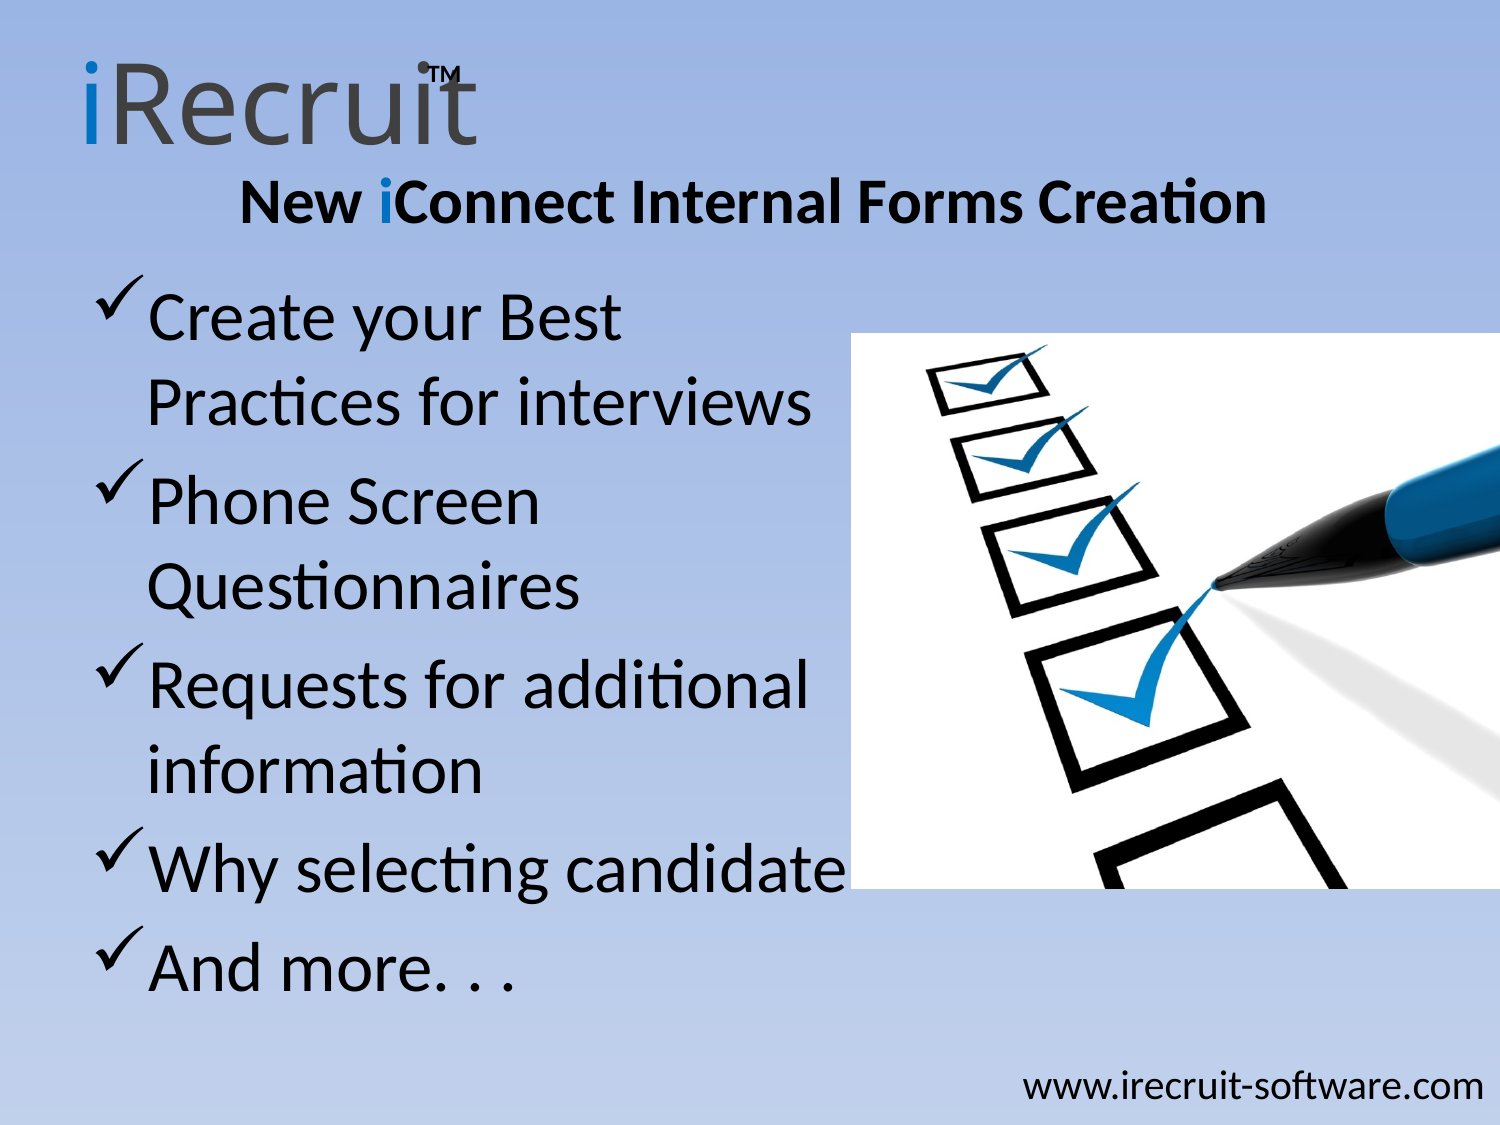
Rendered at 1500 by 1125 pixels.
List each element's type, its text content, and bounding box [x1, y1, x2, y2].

text_box iRecruit [62, 24, 538, 175]
picture [851, 332, 1500, 890]
text_box TM [412, 50, 538, 95]
title New iConnect Internal Forms Creation [79, 149, 1430, 246]
text_box www.irecruit-software.com [950, 1050, 1500, 1115]
list Create your Best Practices for interviews Phone Screen Questionnaires Requests for additional information Why selecting candidate And more. . . [75, 262, 875, 1083]
